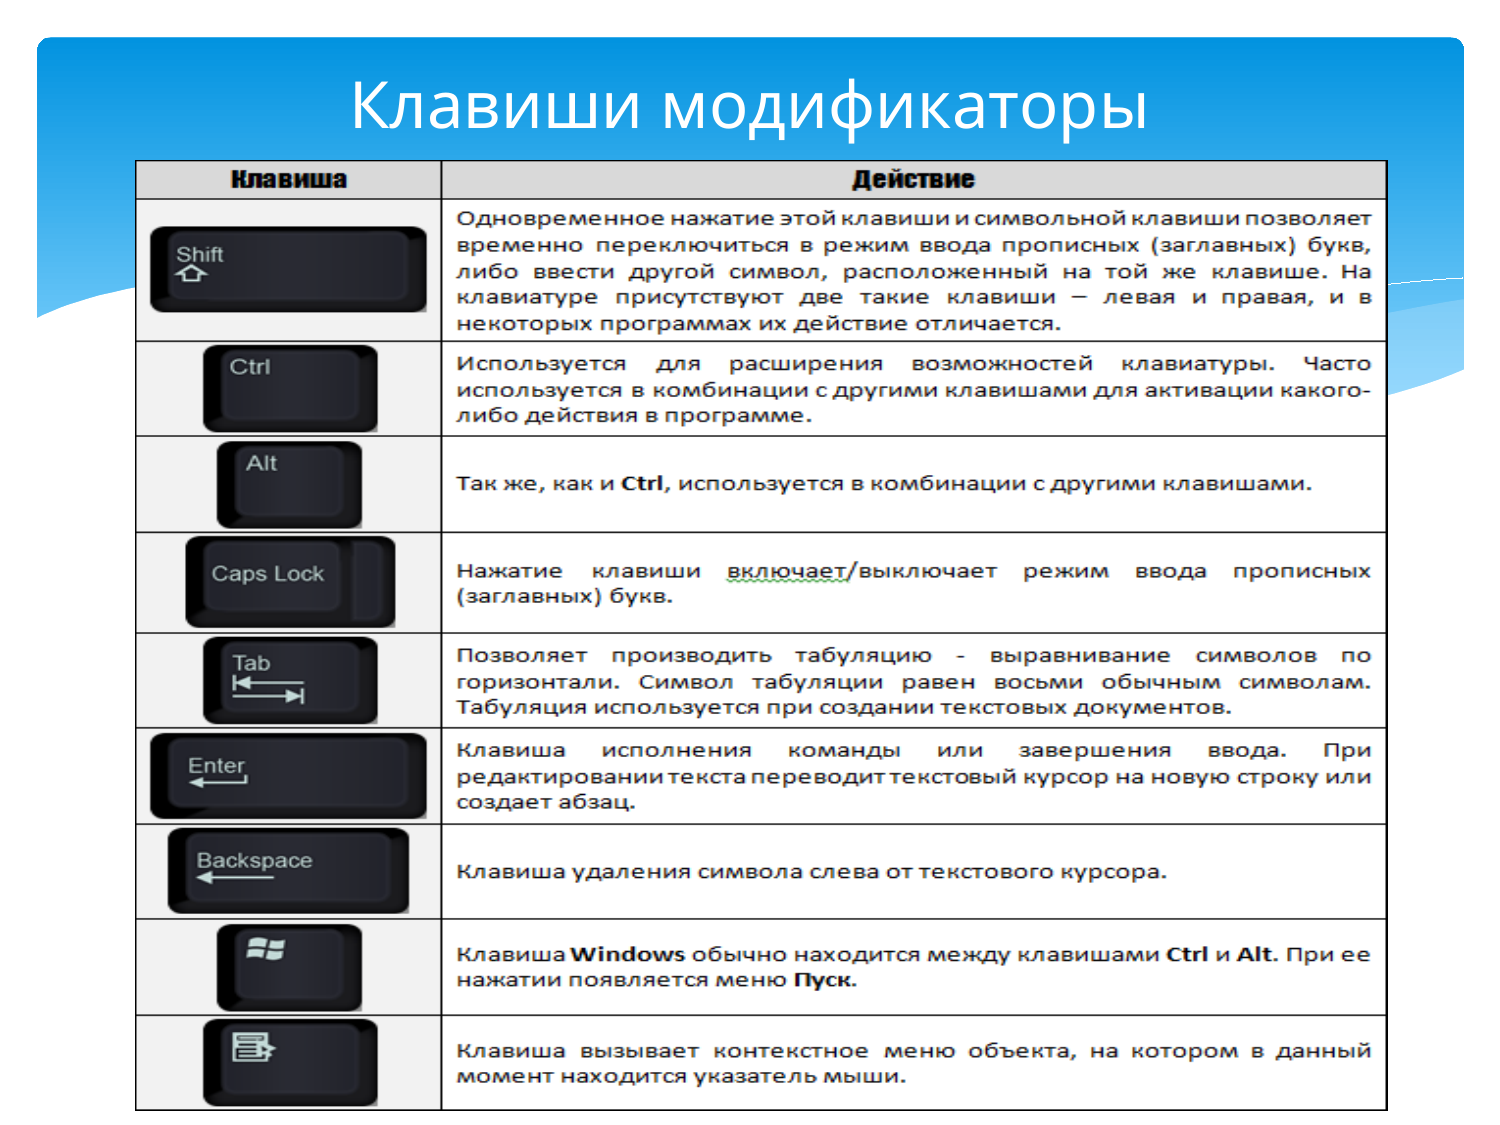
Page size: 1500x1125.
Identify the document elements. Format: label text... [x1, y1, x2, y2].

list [135, 160, 1389, 1111]
title Клавиши модификаторы [75, 55, 1425, 149]
